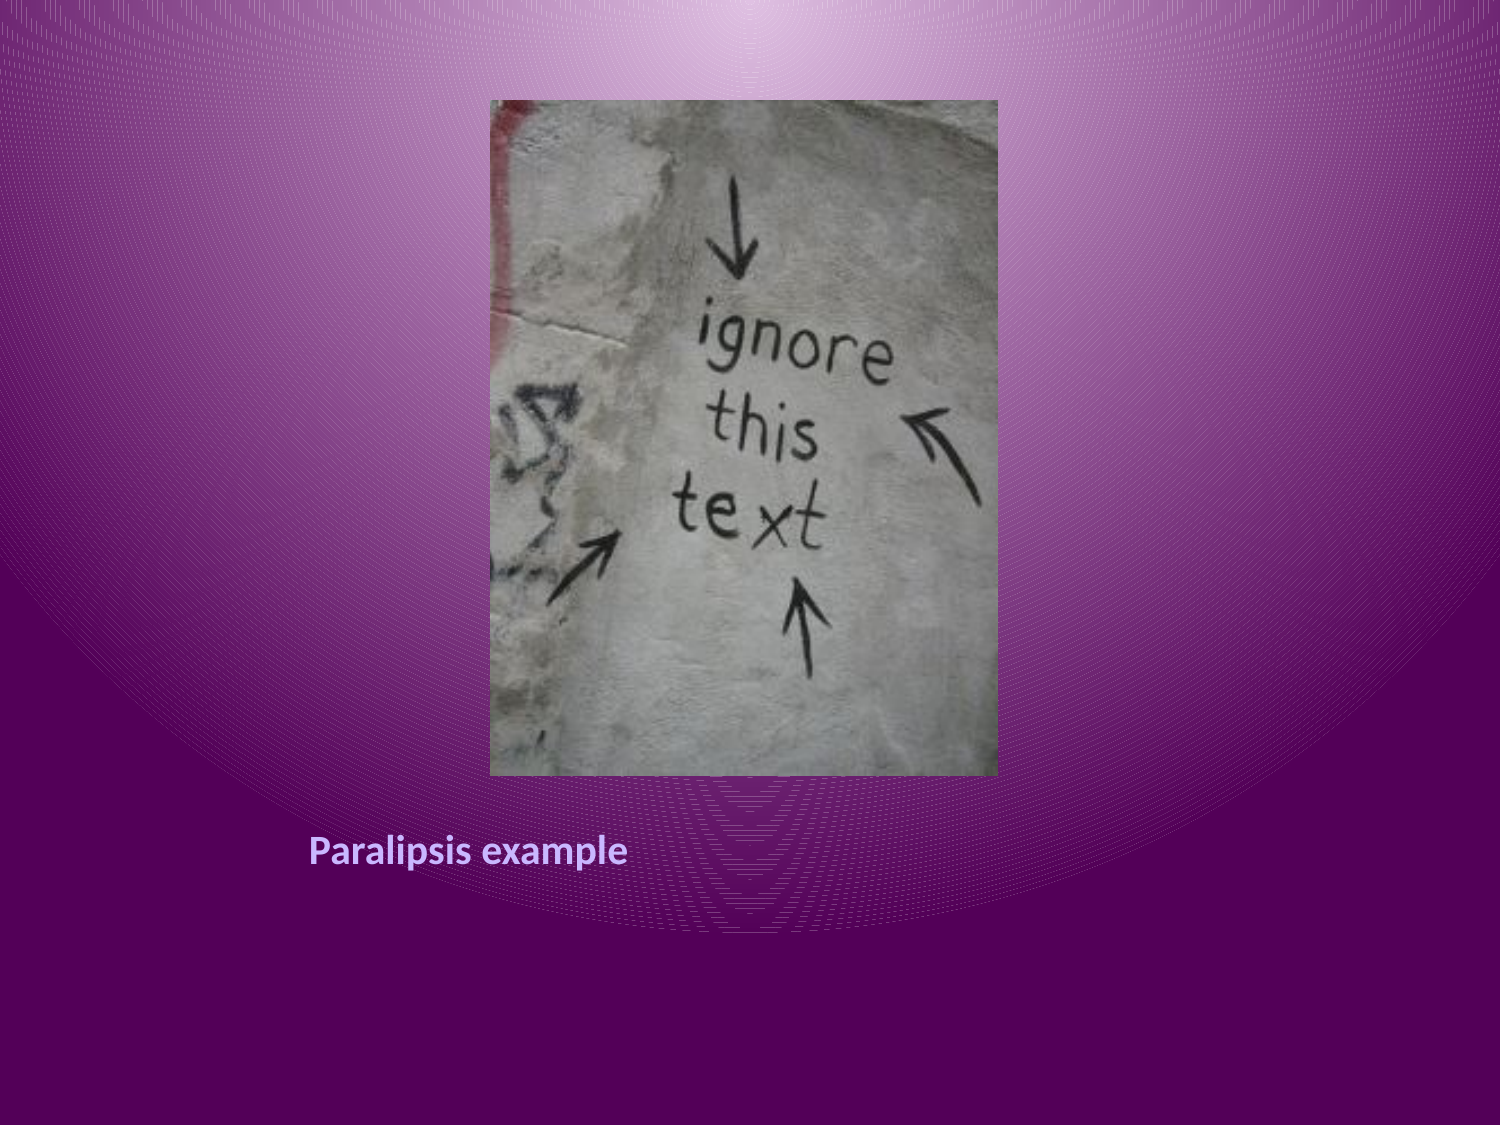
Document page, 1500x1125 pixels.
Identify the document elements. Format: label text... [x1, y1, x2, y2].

title Paralipsis example [294, 787, 1194, 881]
picture [293, 100, 1195, 776]
